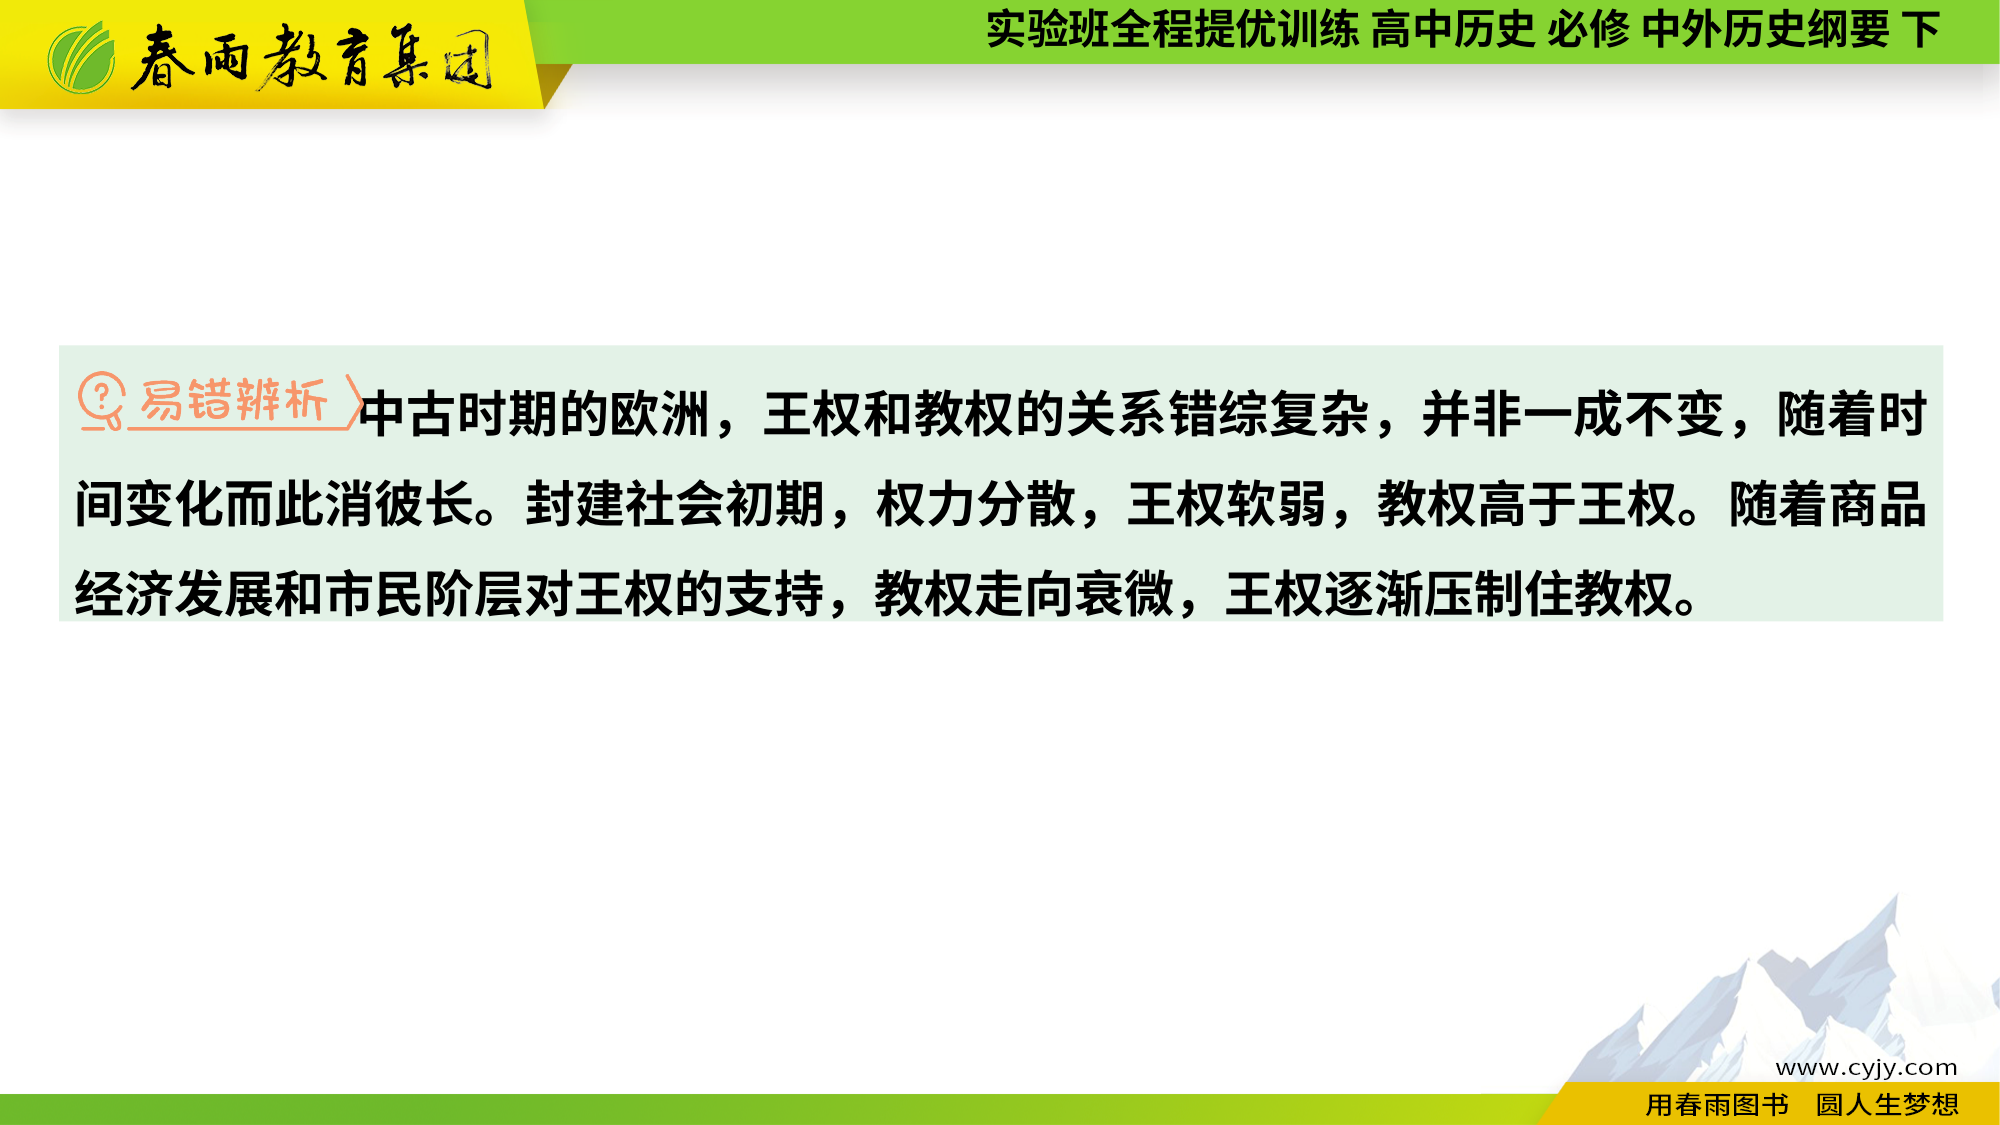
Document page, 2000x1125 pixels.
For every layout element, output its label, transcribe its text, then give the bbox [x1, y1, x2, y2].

picture [0, 0, 2000, 1125]
list 中古时期的欧洲，王权和教权的关系错综复杂，并非一成不变，随着时间变化而此消彼长。封建社会初期，权力分散，王权软弱，教权高于王权。随着商品经济发展和市民阶层对王权的支持，教权走向衰微，王权逐渐压制住教权。 [59, 345, 1944, 622]
